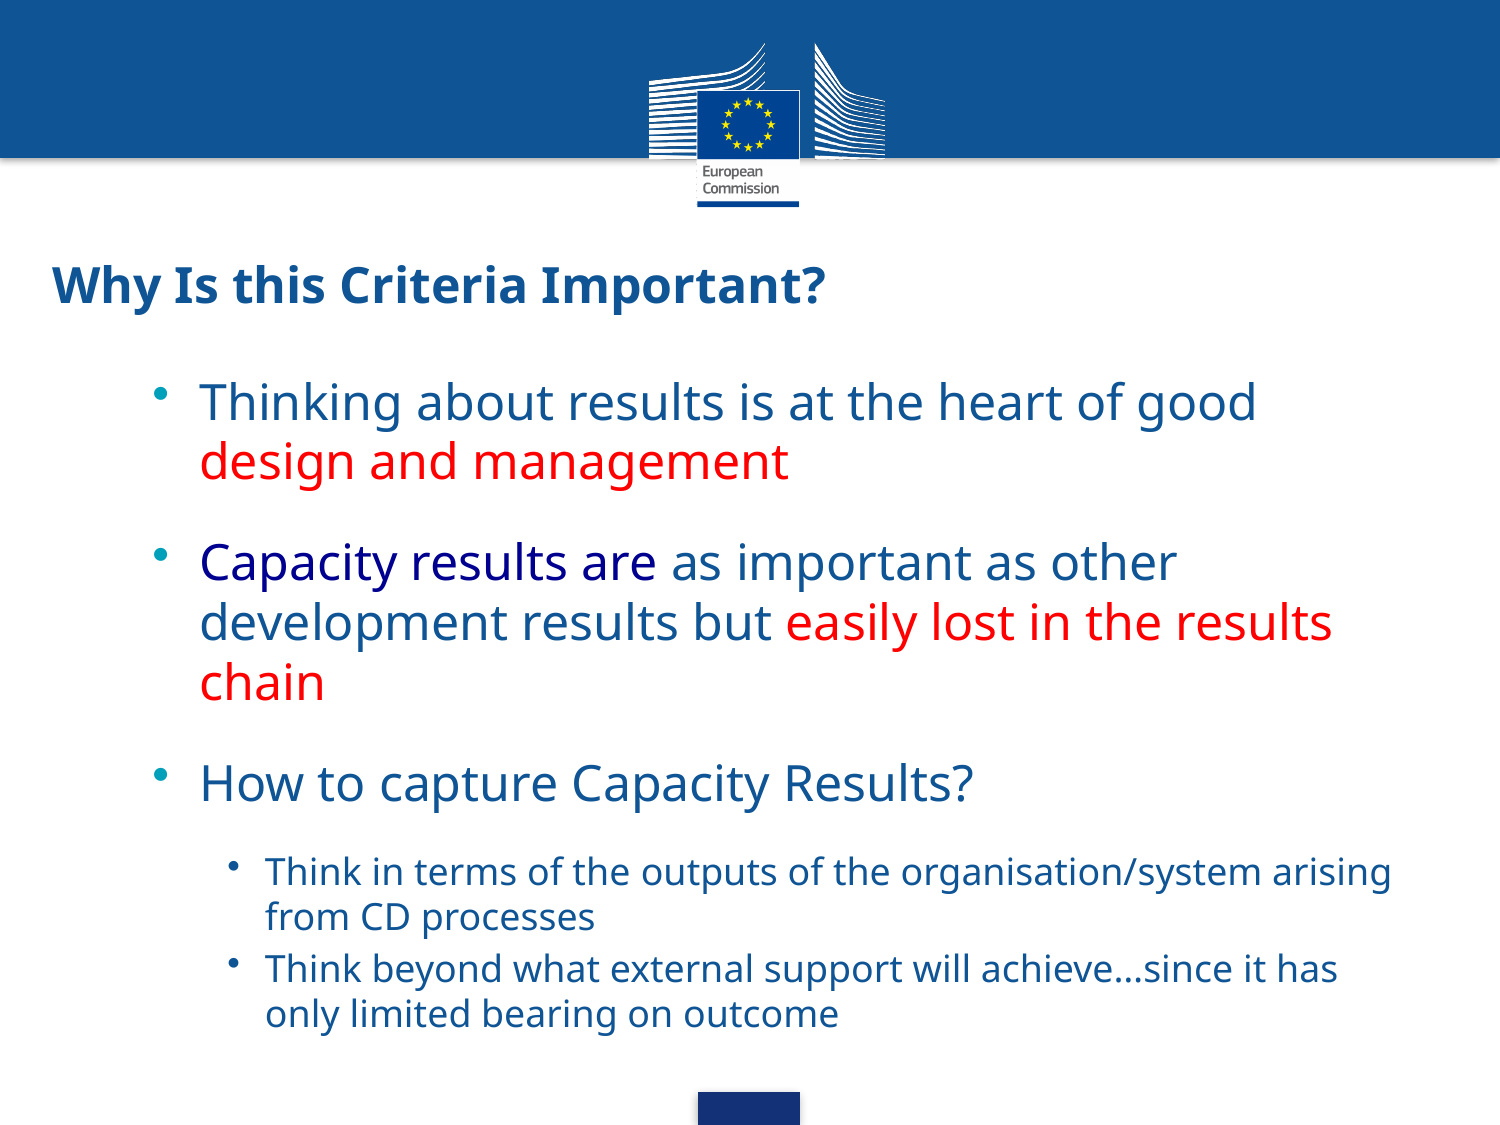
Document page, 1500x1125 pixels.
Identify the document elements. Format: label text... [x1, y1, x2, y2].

picture [649, 42, 885, 208]
list Thinking about results is at the heart of good design and management Capacity results are as important as other development results but easily lost in the results chain How to capture Capacity Results? Think in terms of the outputs of the organisation/system arising from CD processes Think beyond what external support will achieve…since it has only limited bearing on outcome [62, 362, 1425, 1075]
title Why Is this Criteria Important? [37, 224, 1388, 343]
